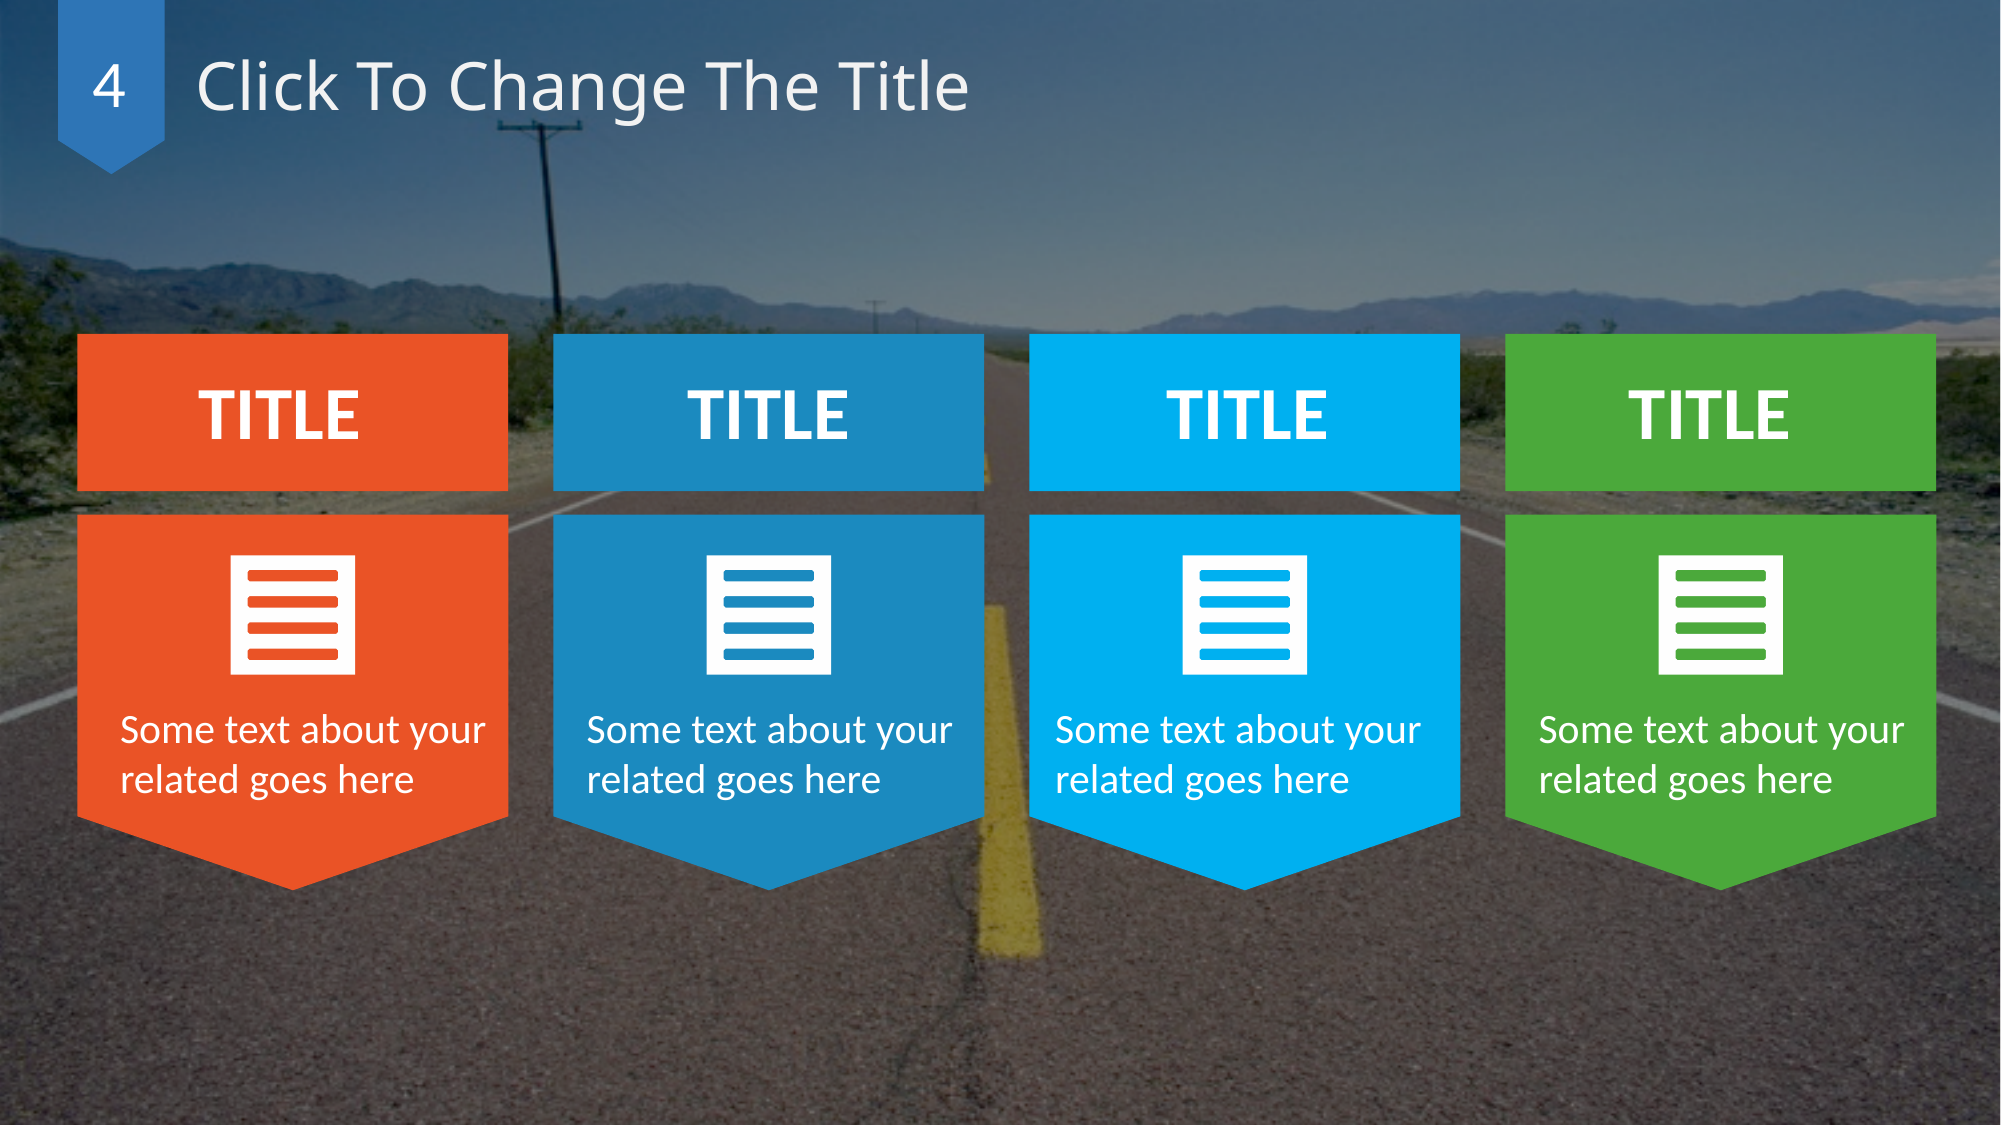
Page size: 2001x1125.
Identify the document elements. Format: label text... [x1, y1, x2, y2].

text_box TITLE [183, 357, 430, 463]
text_box Some text about your related goes here [1523, 694, 1937, 810]
text_box [1028, 513, 1462, 892]
text_box [706, 554, 832, 676]
text_box [76, 333, 509, 492]
text_box [552, 513, 986, 892]
text_box [1182, 554, 1308, 676]
text_box [552, 333, 985, 492]
text_box Some text about your related goes here [571, 694, 985, 810]
text_box Some text about your related goes here [105, 694, 518, 810]
text_box [1504, 513, 1938, 892]
text_box [1658, 554, 1784, 676]
text_box TITLE [672, 357, 918, 463]
text_box [1504, 333, 1937, 492]
text_box TITLE [1151, 357, 1398, 463]
text_box [230, 554, 356, 676]
text_box Some text about your related goes here [1040, 694, 1453, 810]
text_box [76, 513, 510, 892]
text_box [57, 0, 166, 176]
picture [0, 0, 2001, 1125]
text_box TITLE [1614, 357, 1860, 463]
text_box Click To Change The Title [180, 36, 1119, 132]
text_box 4 [77, 33, 184, 129]
text_box [1028, 333, 1461, 492]
